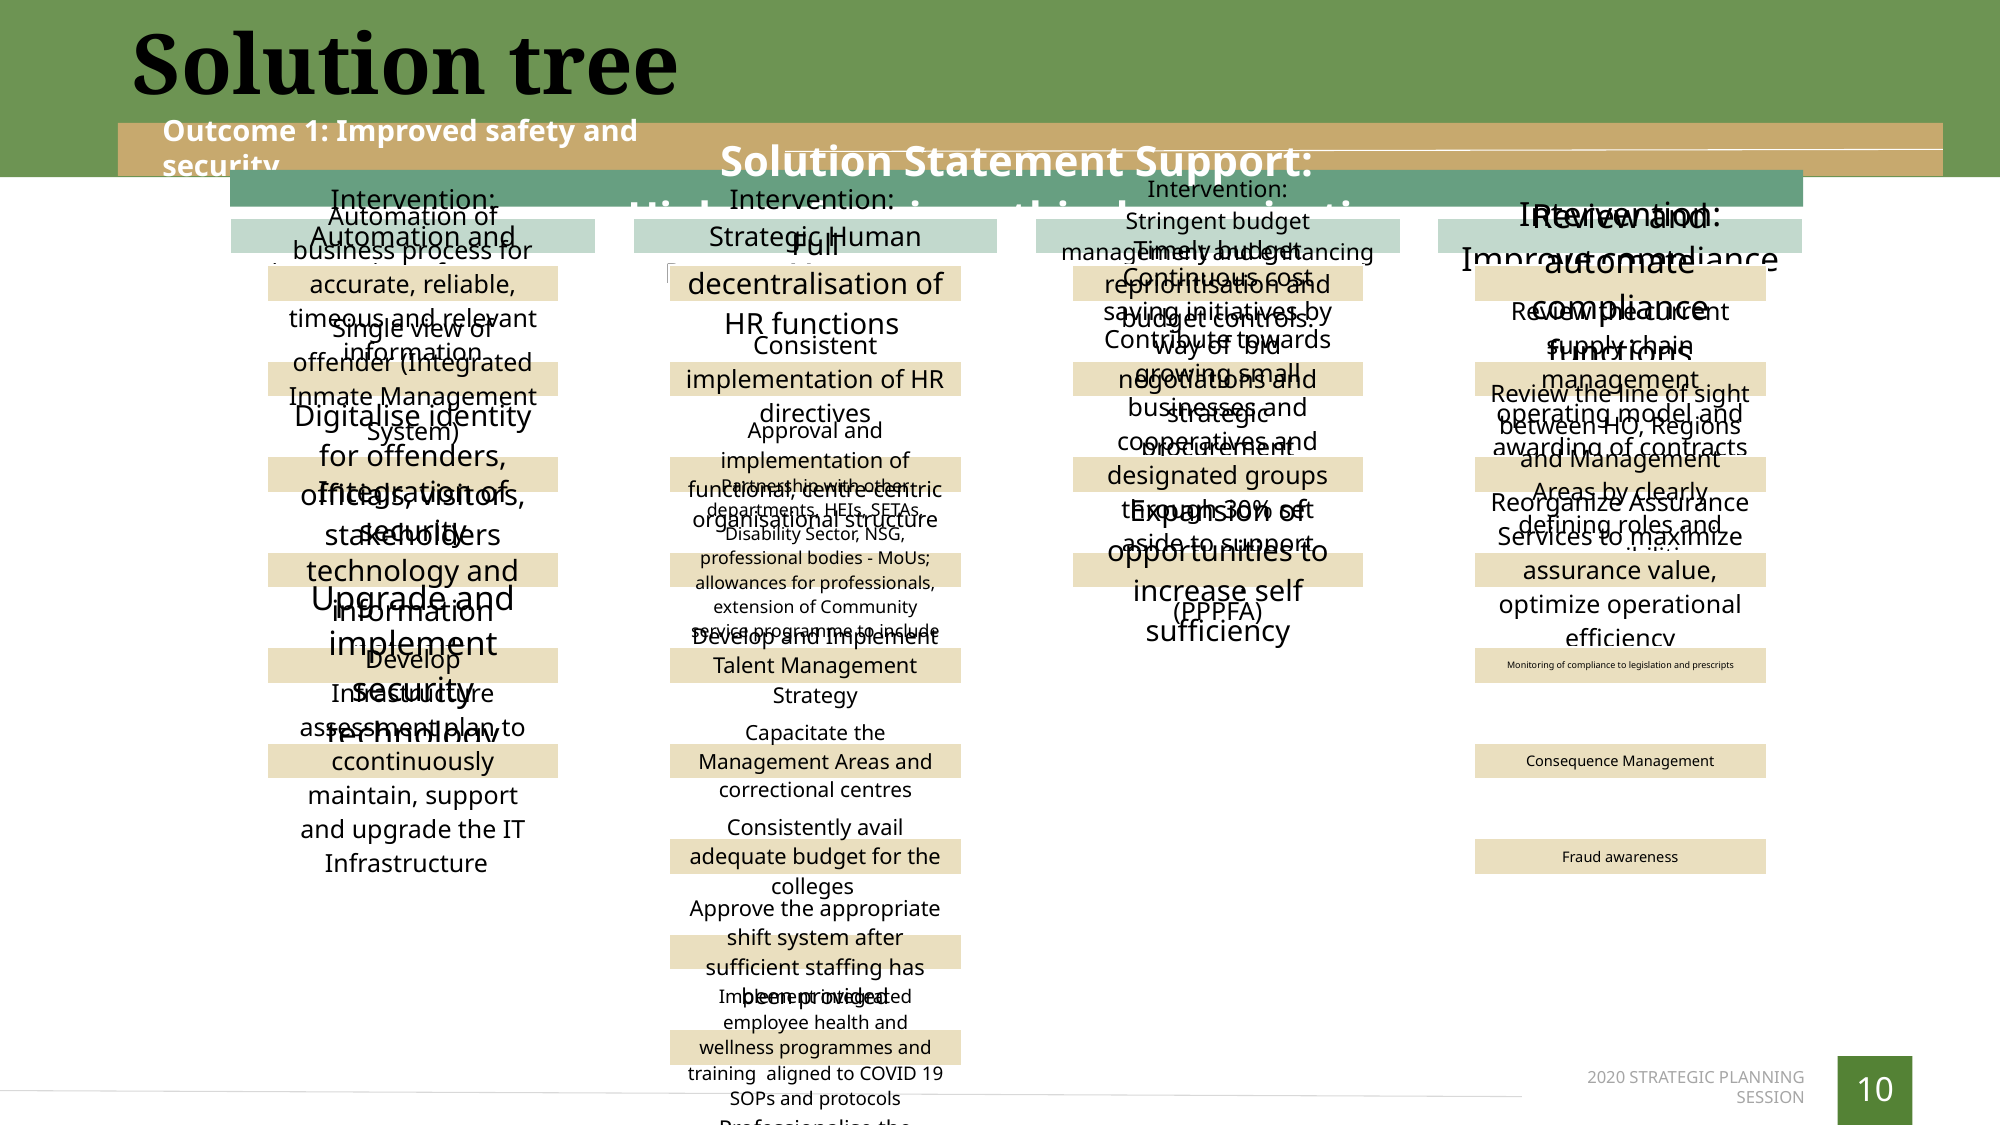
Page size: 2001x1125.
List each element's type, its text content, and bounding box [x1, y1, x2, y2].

text_box Outcome 1: Improved safety and security [162, 135, 685, 169]
text_box Solution tree [117, 0, 1913, 135]
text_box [33, 169, 2000, 1125]
